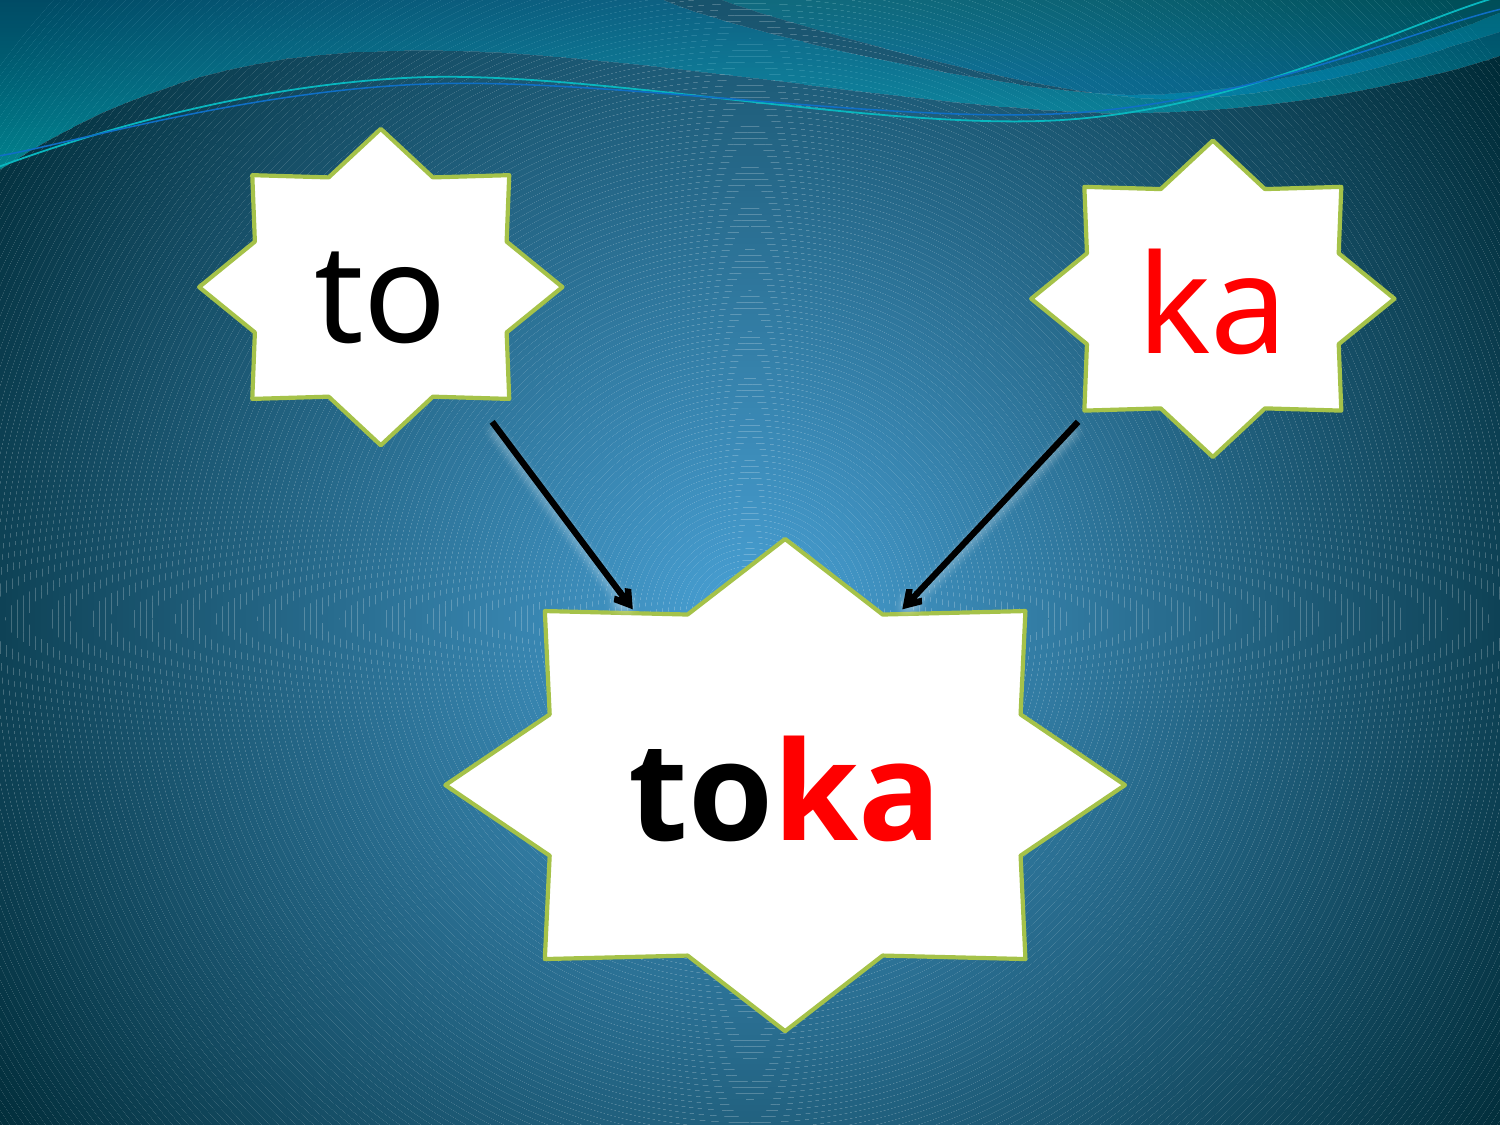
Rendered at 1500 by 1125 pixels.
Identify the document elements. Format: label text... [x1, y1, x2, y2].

text_box ka [1029, 139, 1397, 459]
text_box [895, 612, 1028, 618]
text_box to [197, 127, 565, 447]
text_box toka [443, 537, 1128, 1033]
text_box [611, 610, 636, 617]
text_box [468, 445, 657, 587]
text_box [896, 427, 1085, 604]
